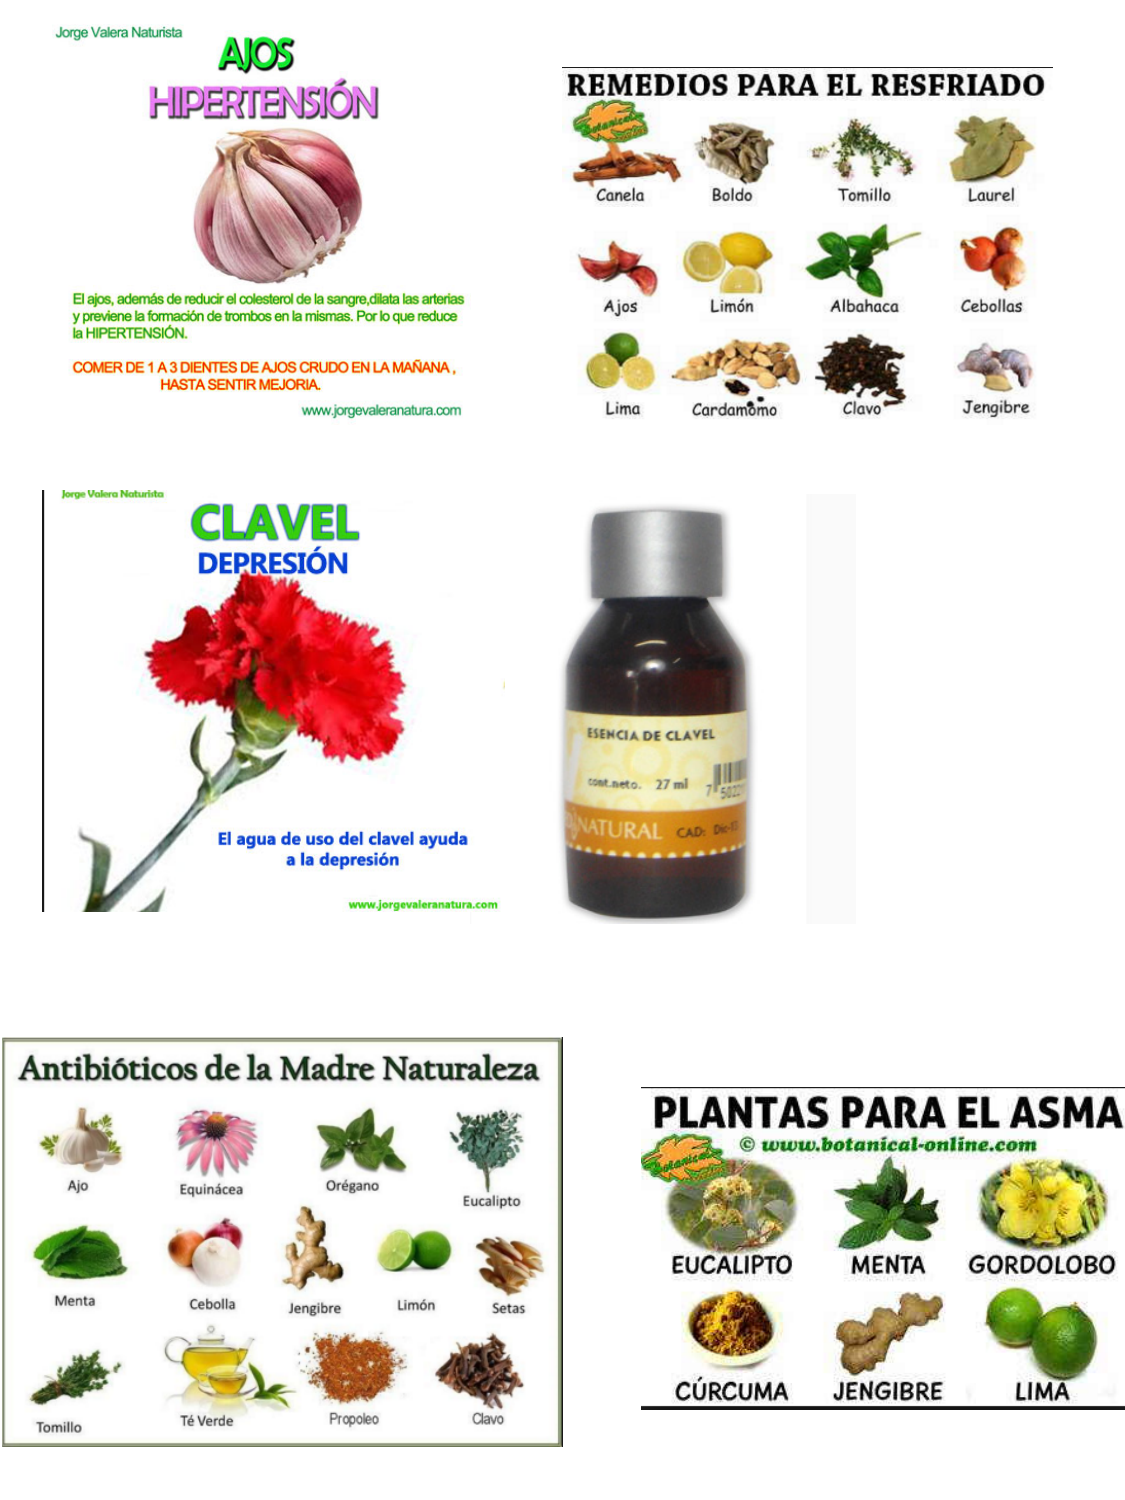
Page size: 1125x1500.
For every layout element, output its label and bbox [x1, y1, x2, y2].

picture [41, 489, 856, 924]
picture [640, 1087, 1125, 1410]
picture [562, 66, 1053, 426]
picture [45, 24, 476, 426]
picture [2, 1037, 563, 1447]
